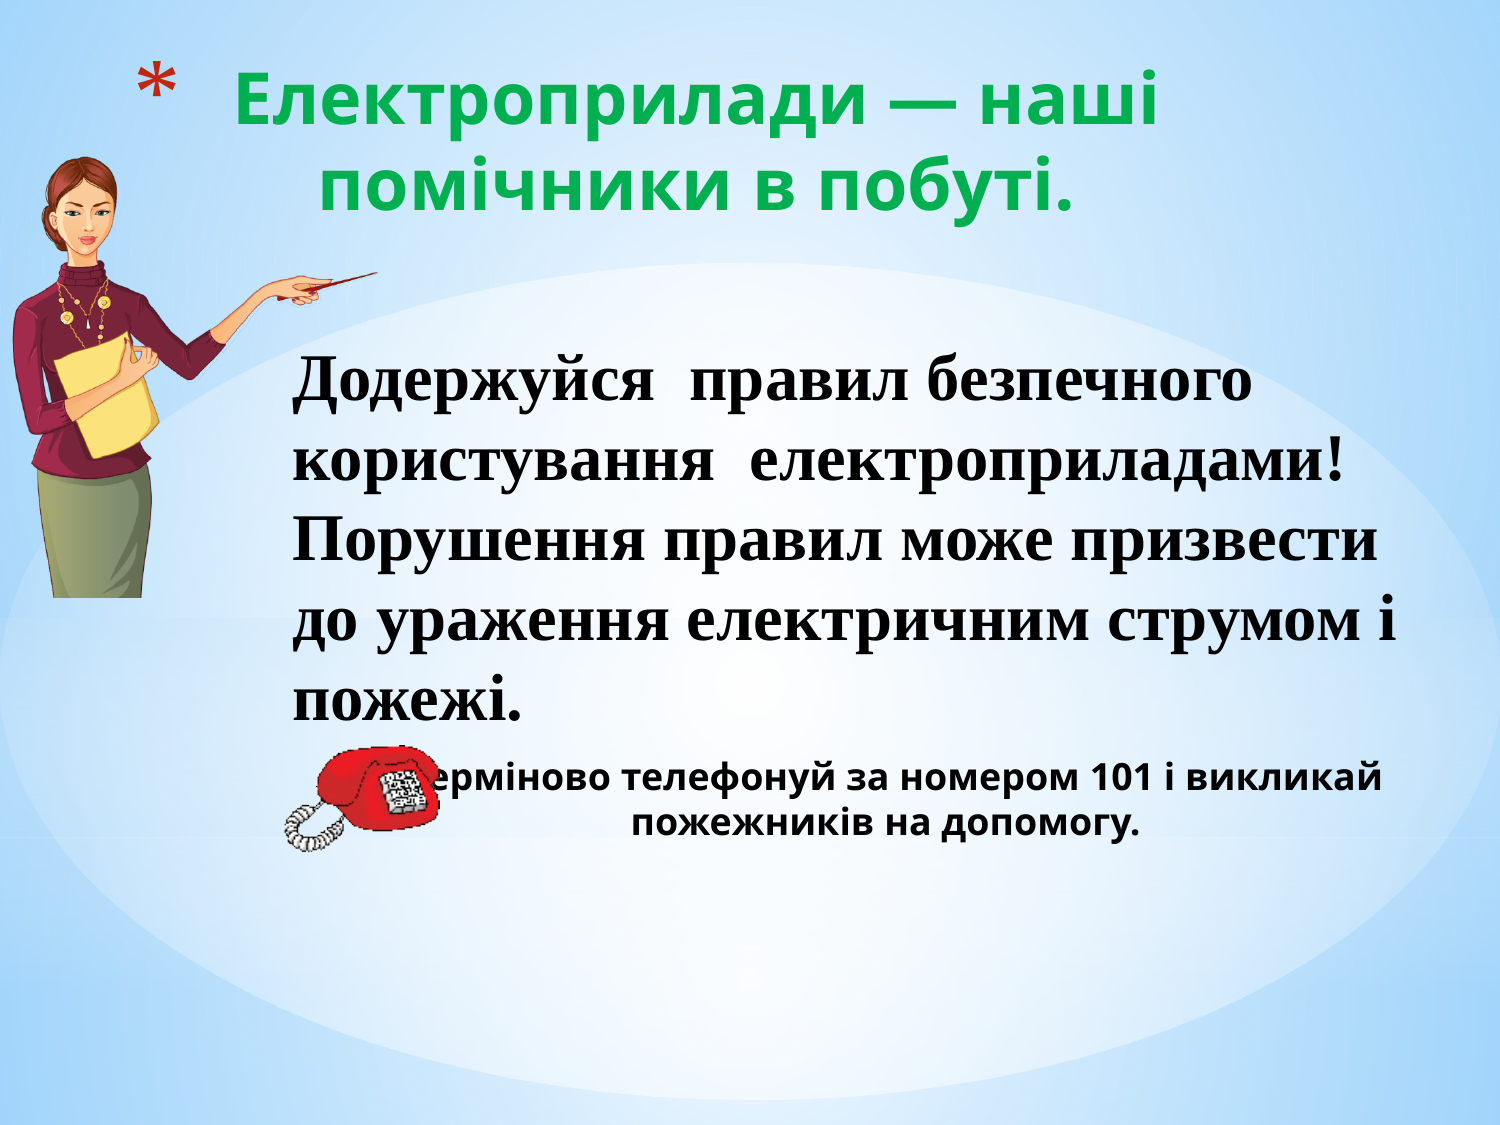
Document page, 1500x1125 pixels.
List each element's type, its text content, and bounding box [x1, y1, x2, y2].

text_box Додержуйся правил безпечного користування електроприладами! Порушення правил може призвести до ураження електричним струмом і пожежі. [277, 326, 1471, 741]
picture [2, 148, 391, 599]
picture [282, 745, 440, 854]
title Електроприлади — наші помічники в побуті. [0, 45, 1350, 233]
text_box терміново телефонуй за номером 101 і викликай пожежників на допомогу. [324, 745, 1447, 940]
